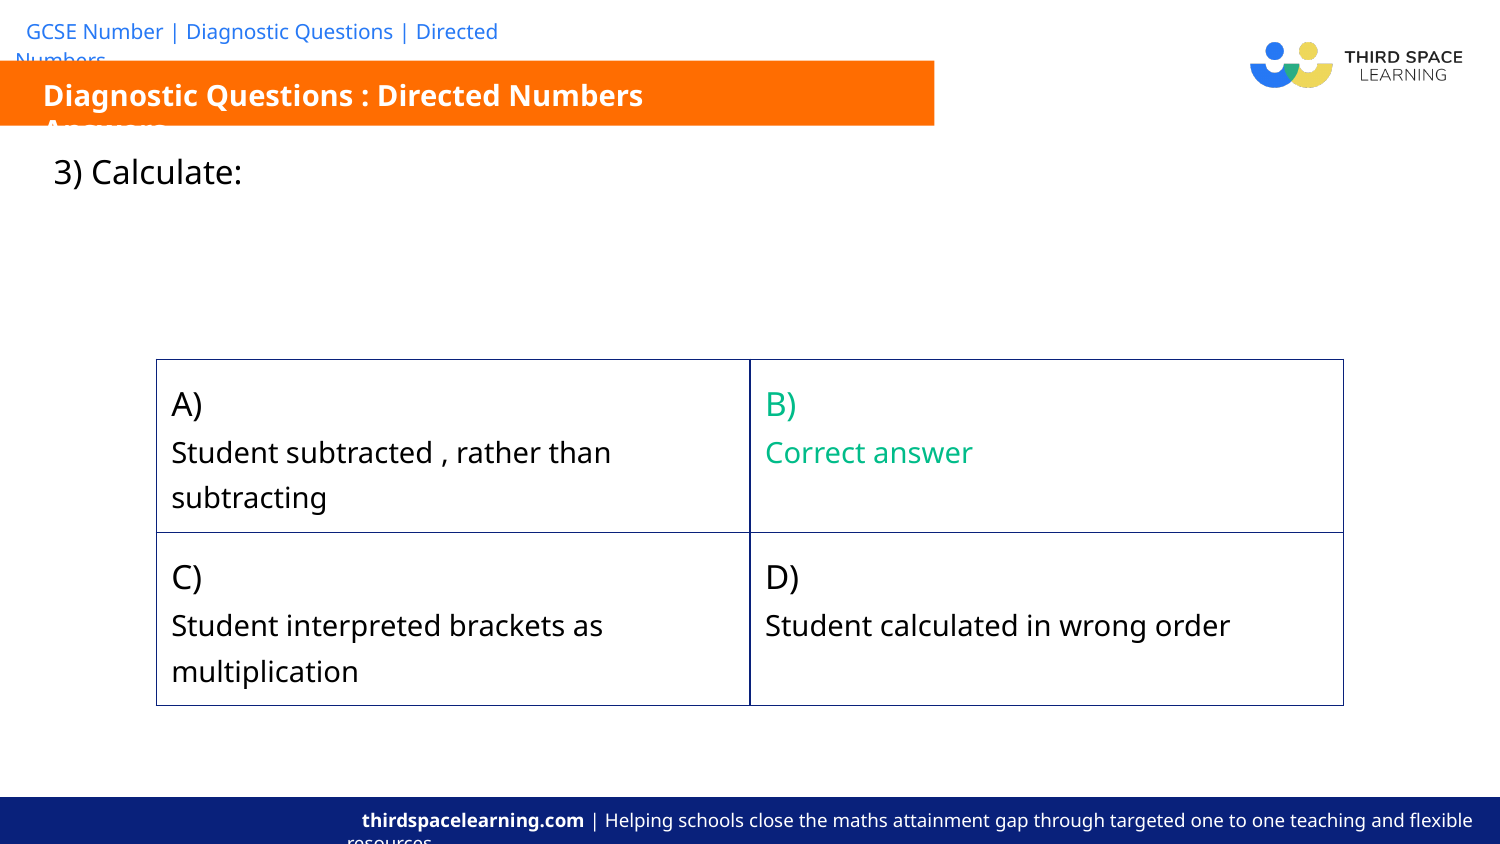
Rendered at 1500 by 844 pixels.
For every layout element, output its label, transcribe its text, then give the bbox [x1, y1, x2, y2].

picture [1250, 33, 1465, 99]
text_box Diagnostic Questions : Directed Numbers Answers [27, 61, 778, 162]
